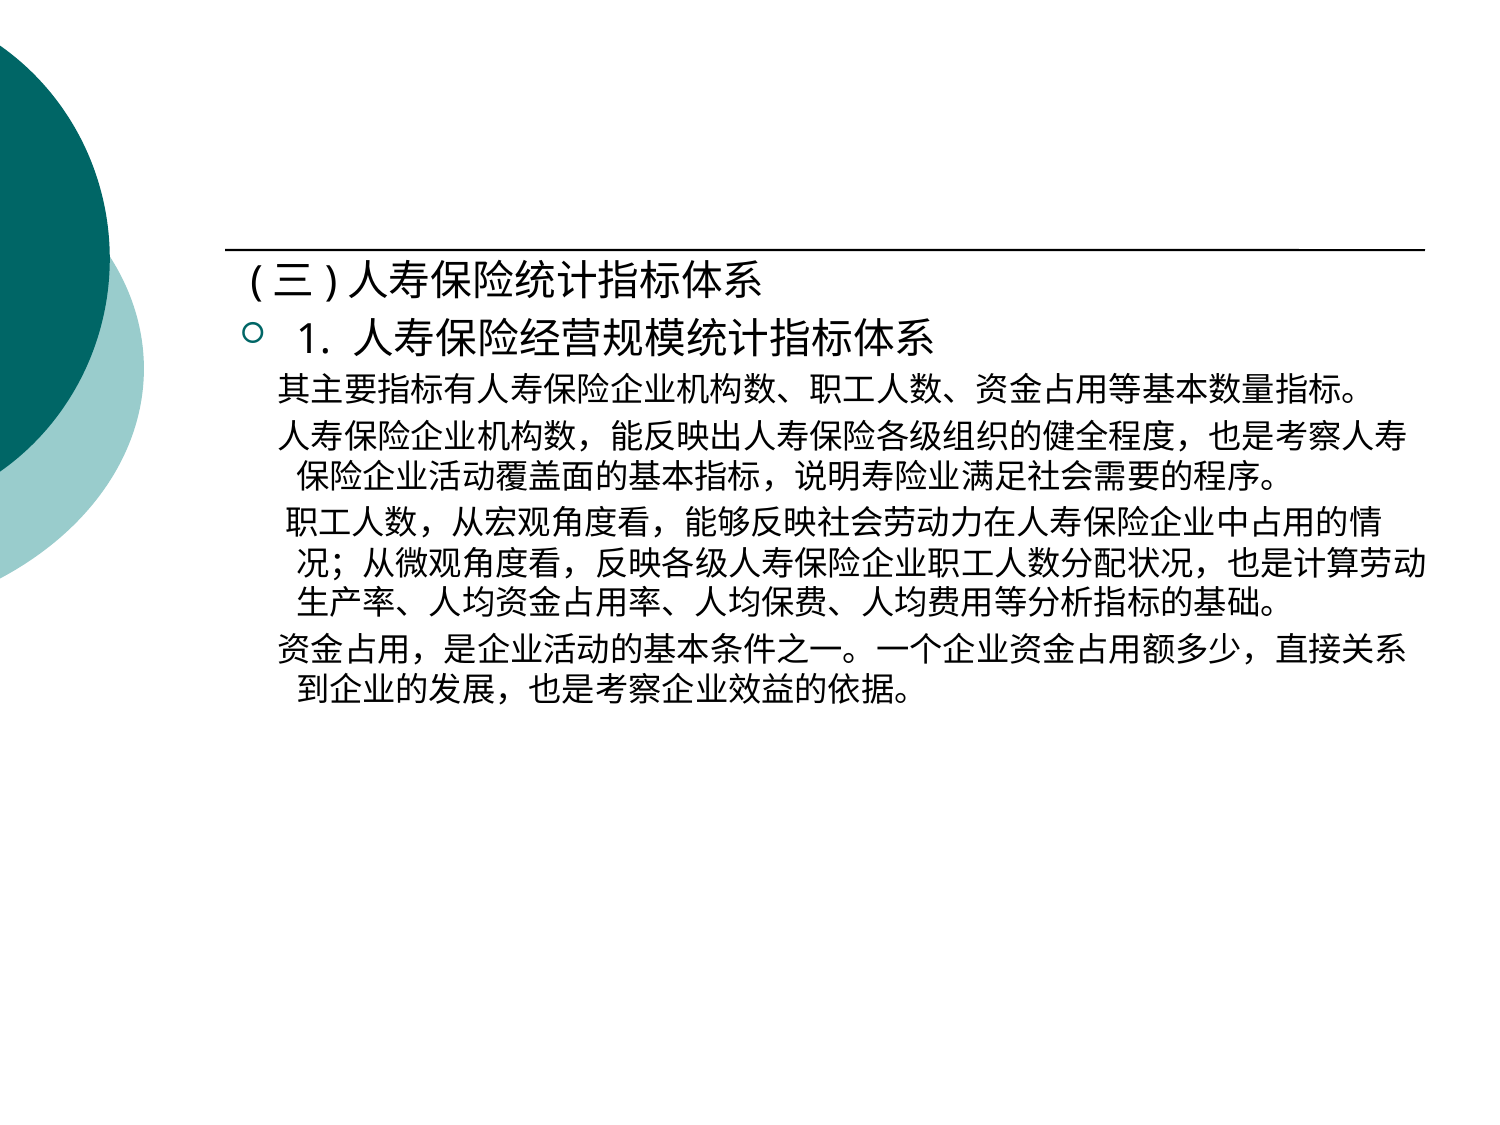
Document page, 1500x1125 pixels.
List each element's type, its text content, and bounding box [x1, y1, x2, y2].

list (三)人寿保险统计指标体系 1. 人寿保险经营规模统计指标体系 其主要指标有人寿保险企业机构数、职工人数、资金占用等基本数量指标。 人寿保险企业机构数，能反映出人寿保险各级组织的健全程度，也是考察人寿保险企业活动覆盖面的基本指标，说明寿险业满足社会需要的程序。 职工人数，从宏观角度看，能够反映社会劳动力在人寿保险企业中占用的情况；从微观角度看，反映各级人寿保险企业职工人数分配状况，也是计算劳动生产率、人均资金占用率、人均保费、人均费用等分析指标的基础。 资金占用，是企业活动的基本条件之一。一个企业资金占用额多少，直接关系到企业的发展，也是考察企业效益的依据。 [224, 245, 1454, 1071]
